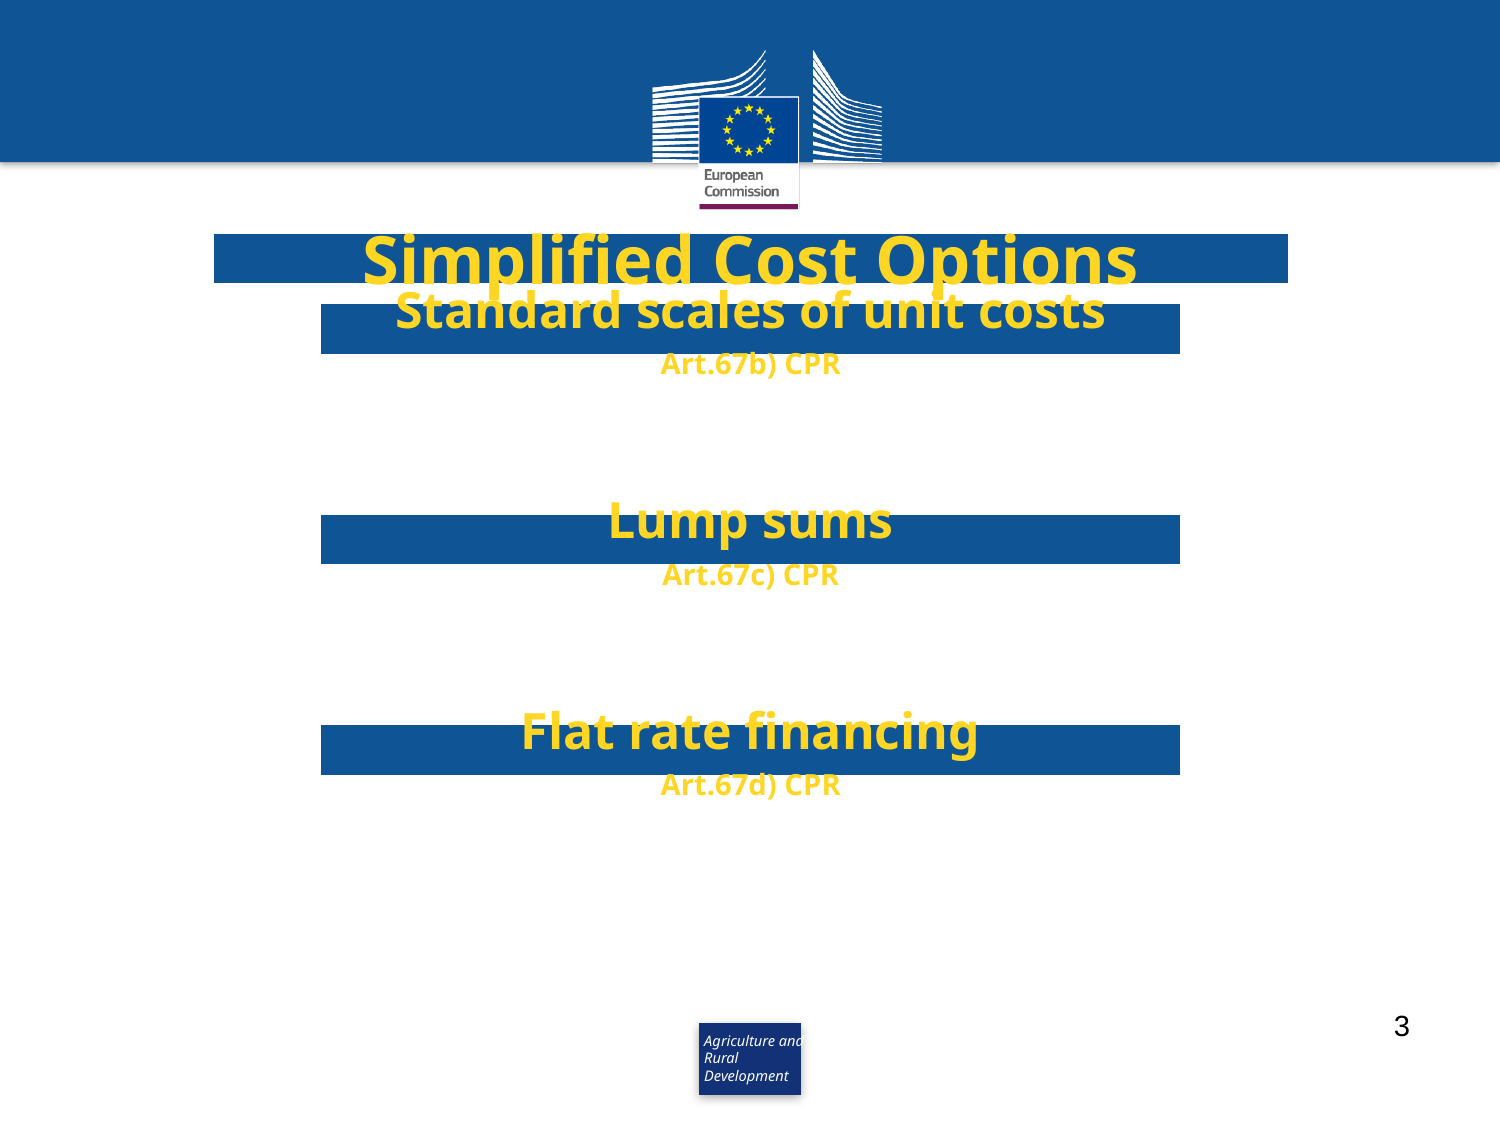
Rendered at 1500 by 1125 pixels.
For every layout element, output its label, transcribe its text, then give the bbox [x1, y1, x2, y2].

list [76, 231, 1426, 988]
slide_number 3 [1074, 999, 1426, 1078]
picture [615, 50, 882, 230]
